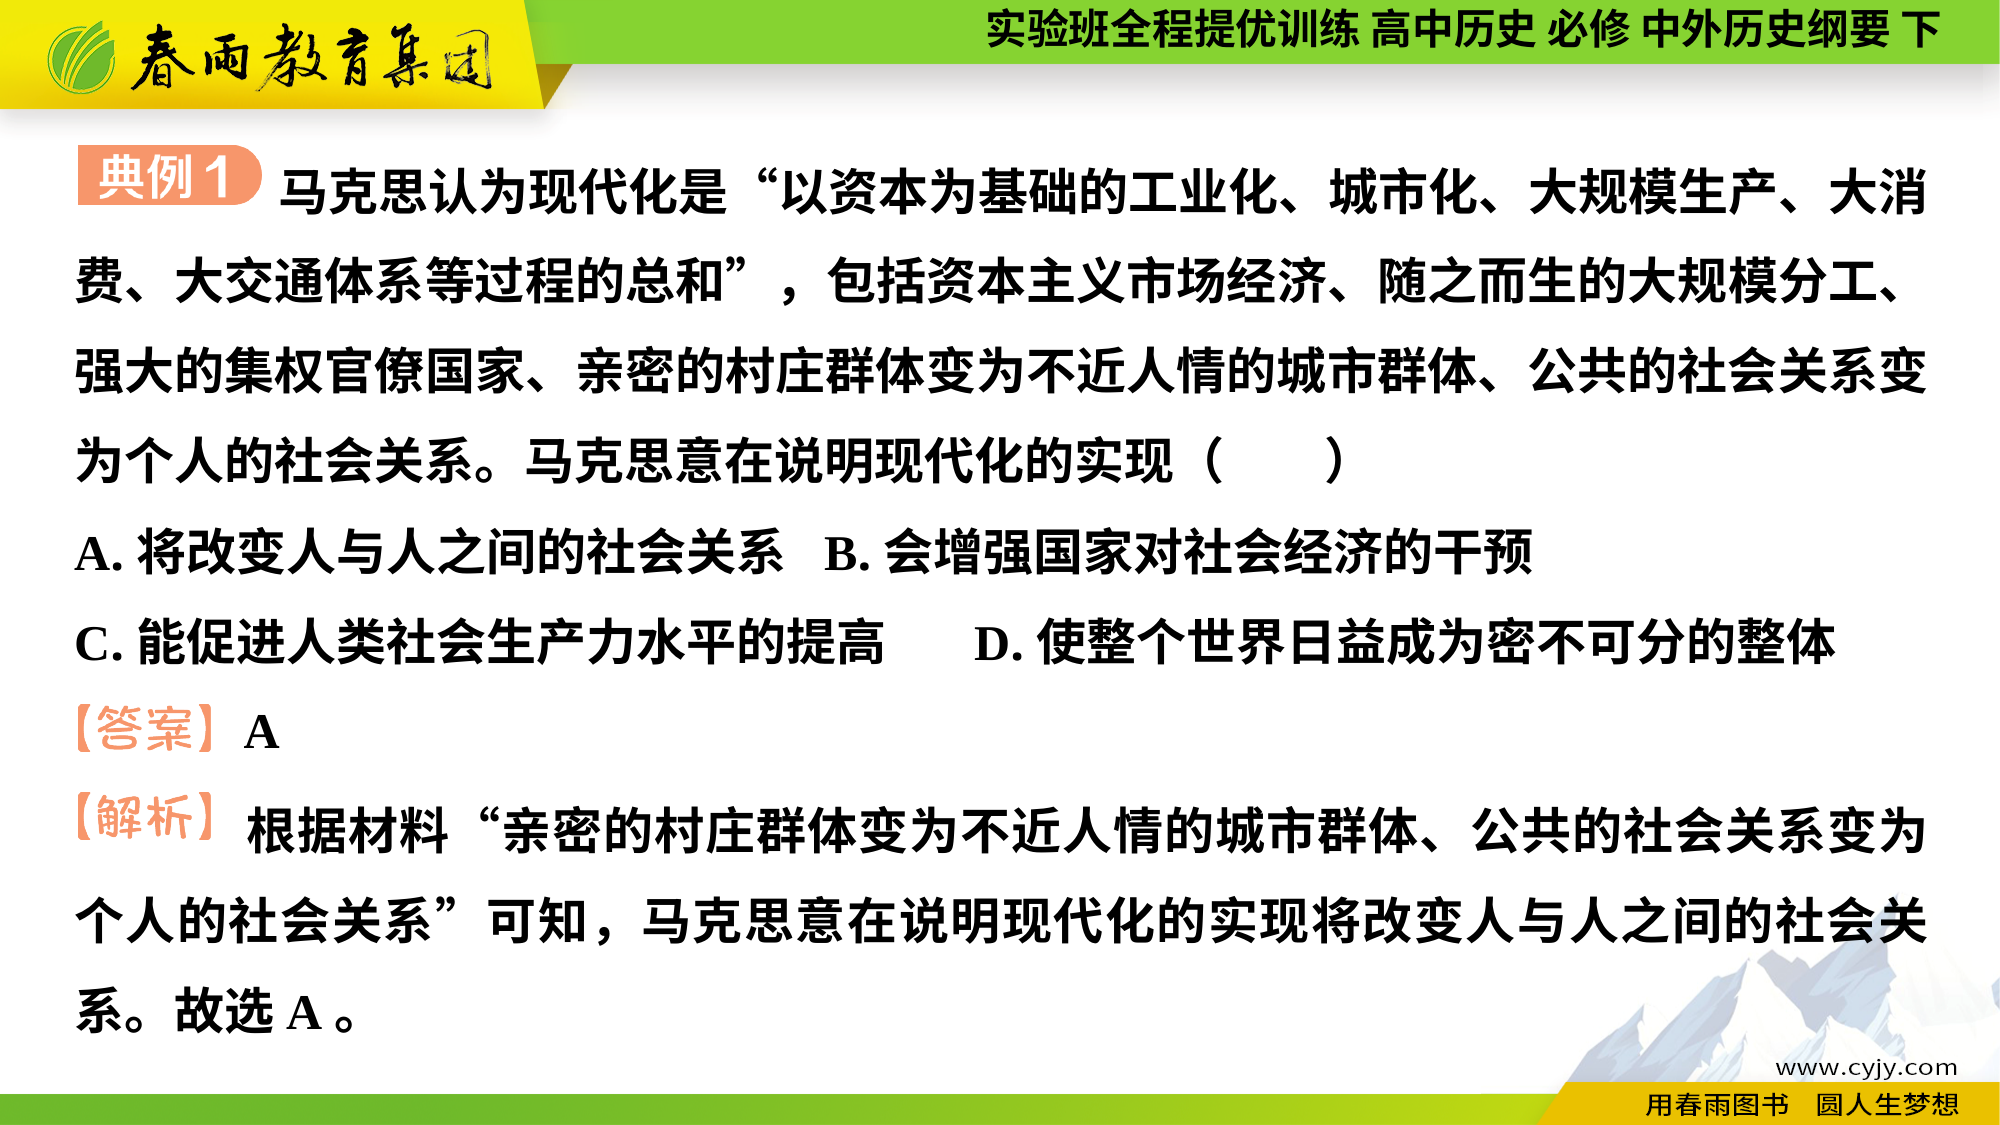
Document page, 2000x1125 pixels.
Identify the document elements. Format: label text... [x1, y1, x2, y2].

text_box 根据材料“亲密的村庄群体变为不近人情的城市群体、公共的社会关系变为个人的社会关系”可知，马克思意在说明现代化的实现将改变人与人之间的社会关系。故选A。 [59, 762, 1944, 1048]
picture [0, 0, 2000, 1125]
list 马克思认为现代化是“以资本为基础的工业化、城市化、大规模生产、大消费、大交通体系等过程的总和”，包括资本主义市场经济、随之而生的大规模分工、强大的集权官僚国家、亲密的村庄群体变为不近人情的城市群体、公共的社会关系变为个人的社会关系。马克思意在说明现代化的实现（ ） A.将改变人与人之间的社会关系 B.会增强国家对社会经济的干预 C.能促进人类社会生产力水平的提高 D.使整个世界日益成为密不可分的整体 [59, 122, 1944, 683]
text_box A [228, 690, 295, 762]
